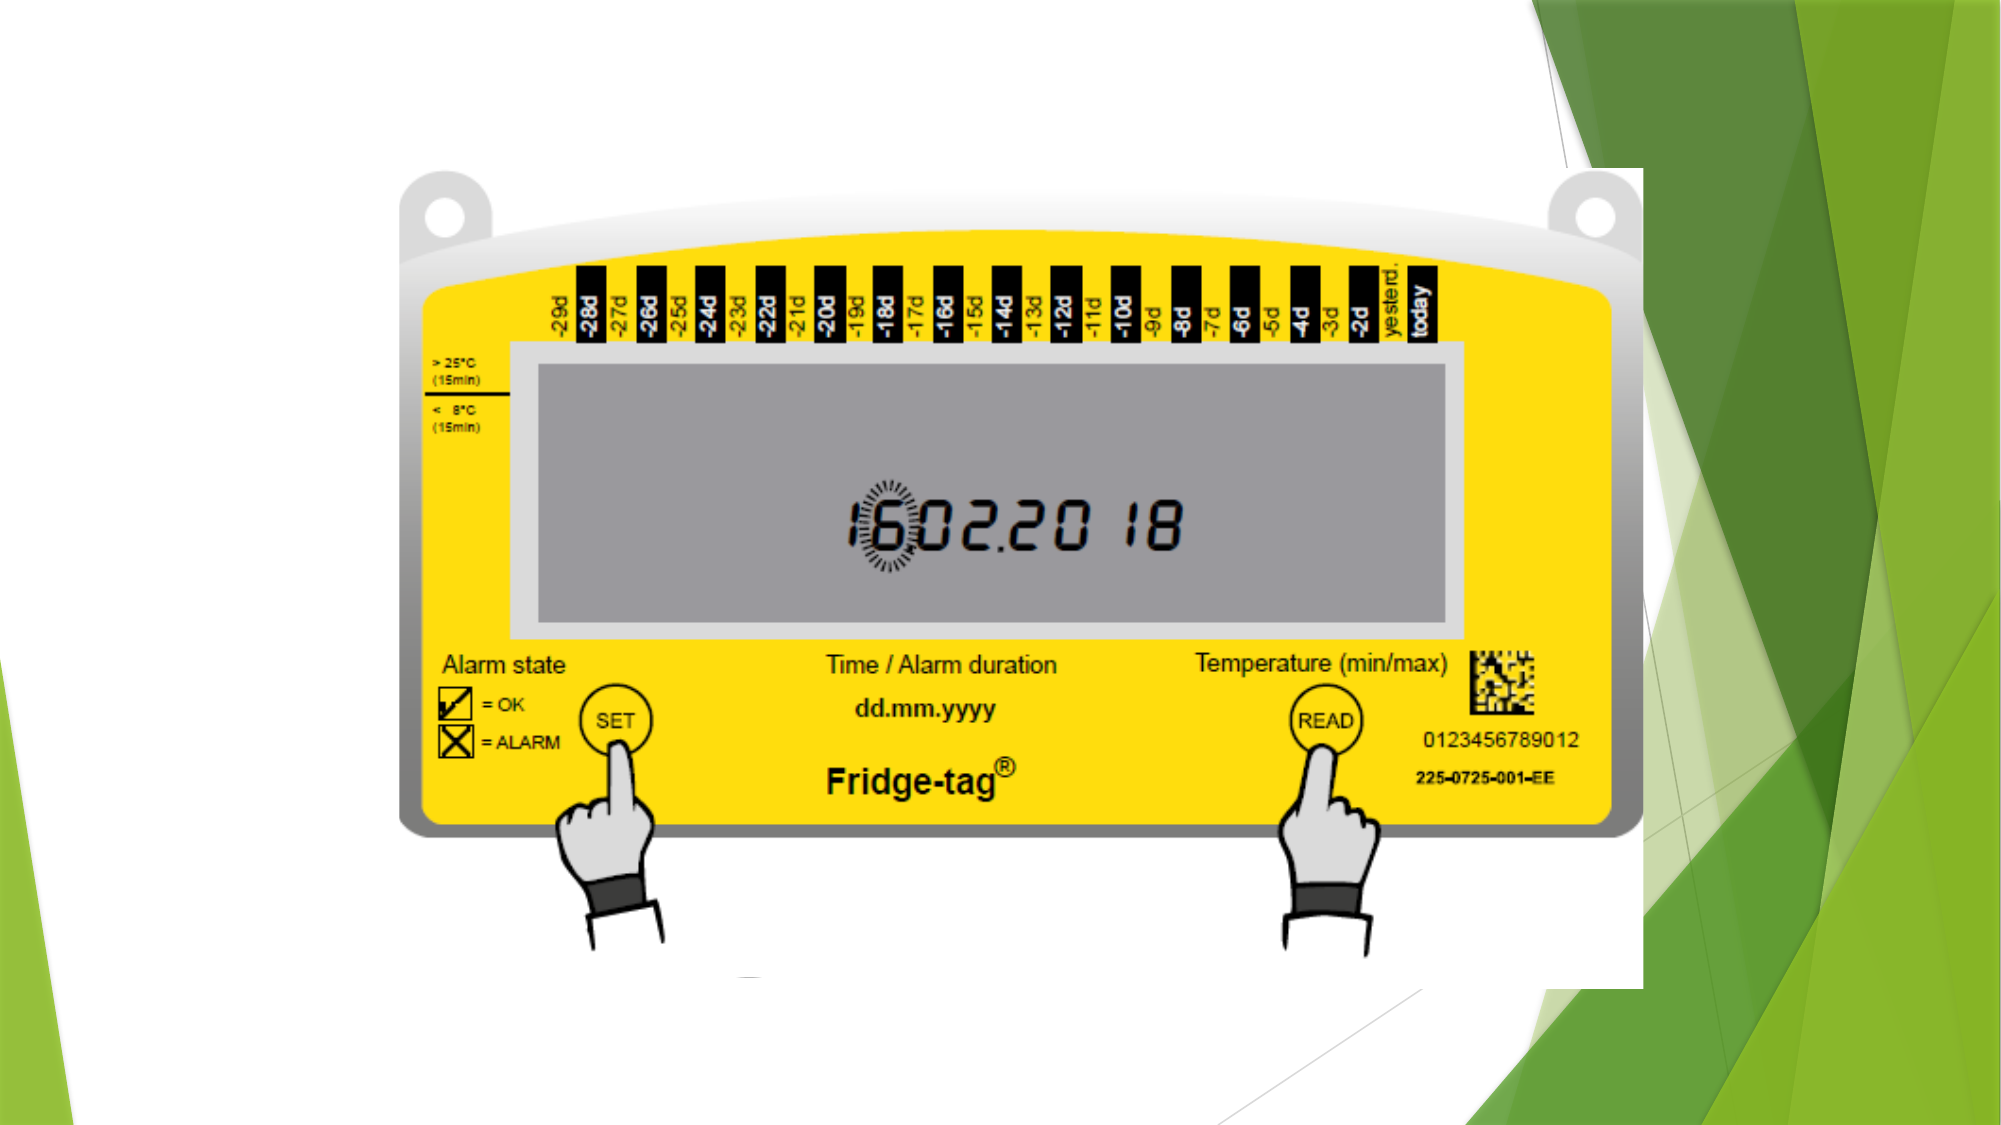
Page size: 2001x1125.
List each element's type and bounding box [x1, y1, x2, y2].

text_box [398, 167, 1644, 989]
